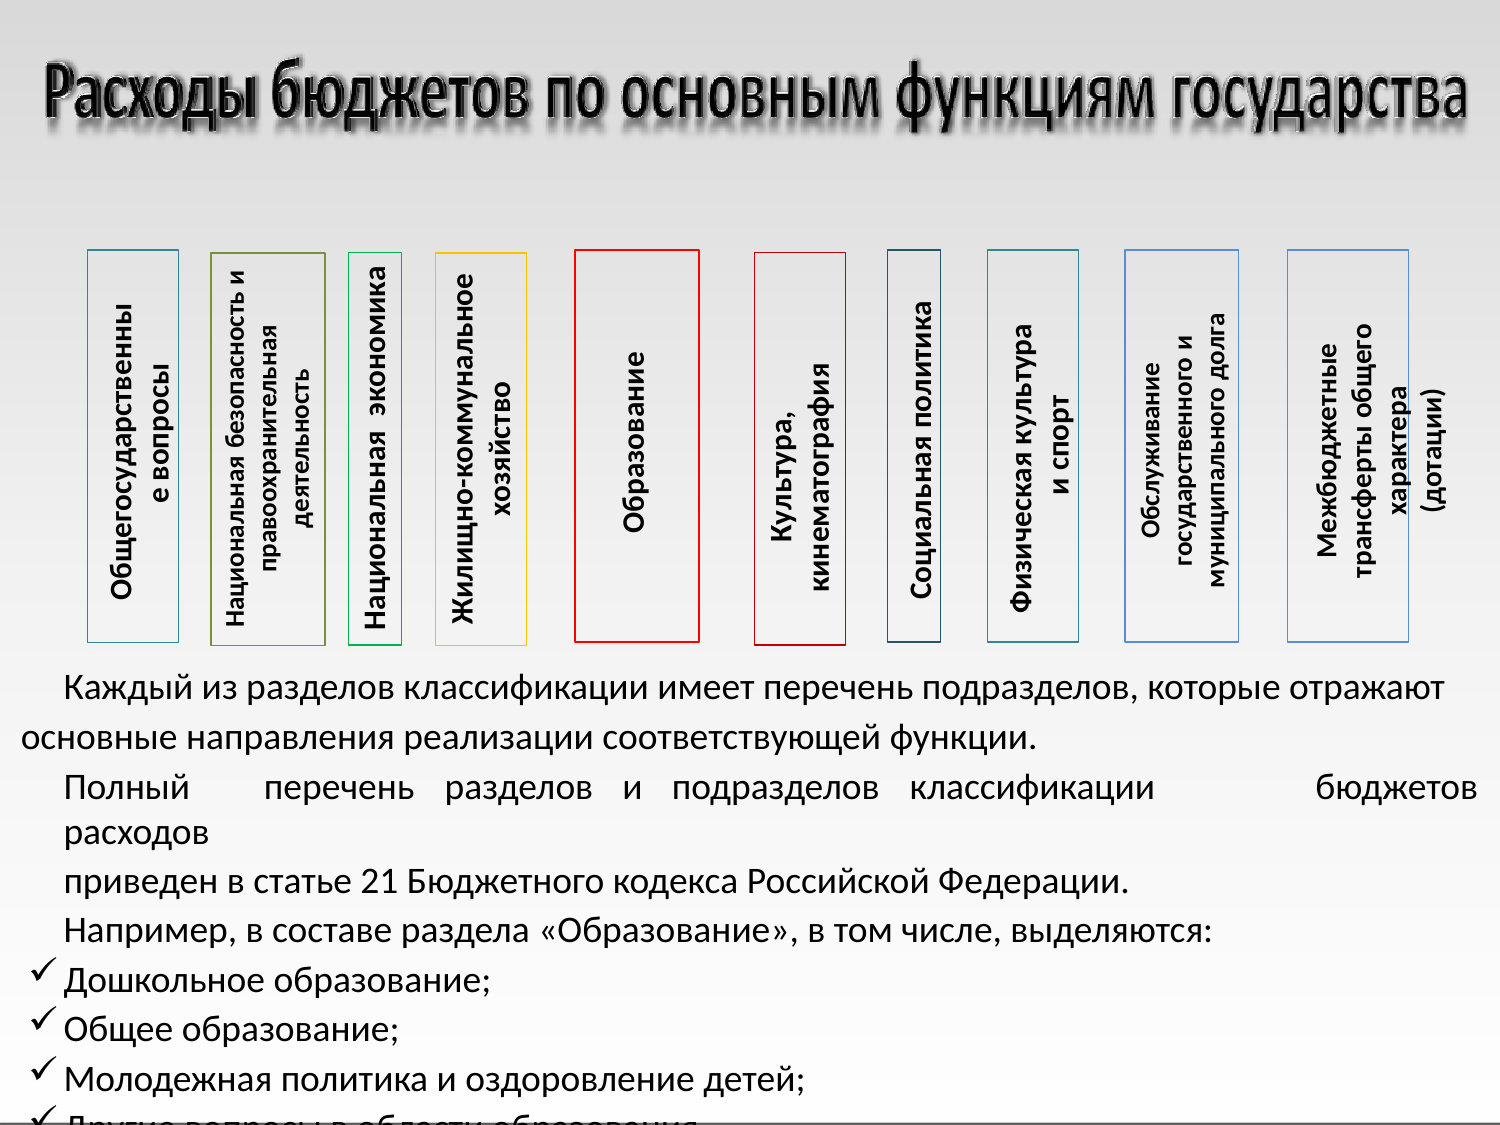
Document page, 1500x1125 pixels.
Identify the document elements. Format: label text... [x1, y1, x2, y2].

text_box Национальная экономика [353, 265, 396, 633]
text_box [575, 249, 699, 643]
text_box Жилищно-коммунальное хозяйство [441, 272, 545, 627]
text_box Общегосударственные вопросы [99, 287, 179, 603]
text_box Образование [612, 350, 654, 536]
text_box Полный перечень разделов и подразделов классификации расходов приведен в статье 21 Бюджетного кодекса Российской Федерации. Например, в составе раздела «Образование», в том числе, выделяются: Дошкольное образование; Общее образование; Молодежная политика и оздоровление детей; Другие вопросы в области образования. [18, 761, 1289, 1125]
text_box Культура, кинематография [760, 361, 839, 595]
text_box [87, 249, 179, 643]
text_box [1125, 249, 1239, 312]
text_box [1287, 249, 1409, 312]
text_box Национальная безопасность и правоохранительная деятельность [216, 268, 318, 631]
text_box [211, 253, 325, 646]
text_box Социальная политика [900, 299, 942, 602]
text_box [0, 0, 1500, 213]
text_box Каждый из разделов классификации имеет перечень подразделов, которые отражают основные направления реализации соответствующей функции. [18, 657, 1481, 758]
text_box [1125, 591, 1239, 643]
text_box [348, 252, 402, 646]
picture [0, 213, 1500, 1125]
text_box бюджетов [1313, 761, 1481, 807]
text_box Физическая культура и спорт [999, 299, 1079, 616]
text_box [987, 249, 1079, 643]
text_box [435, 253, 527, 646]
text_box [754, 252, 846, 645]
text_box Обслуживание государственного и муниципального долга Межбюджетные трансферты общего характера (дотации) [1112, 312, 1417, 591]
text_box [887, 249, 941, 643]
text_box [1287, 591, 1409, 643]
